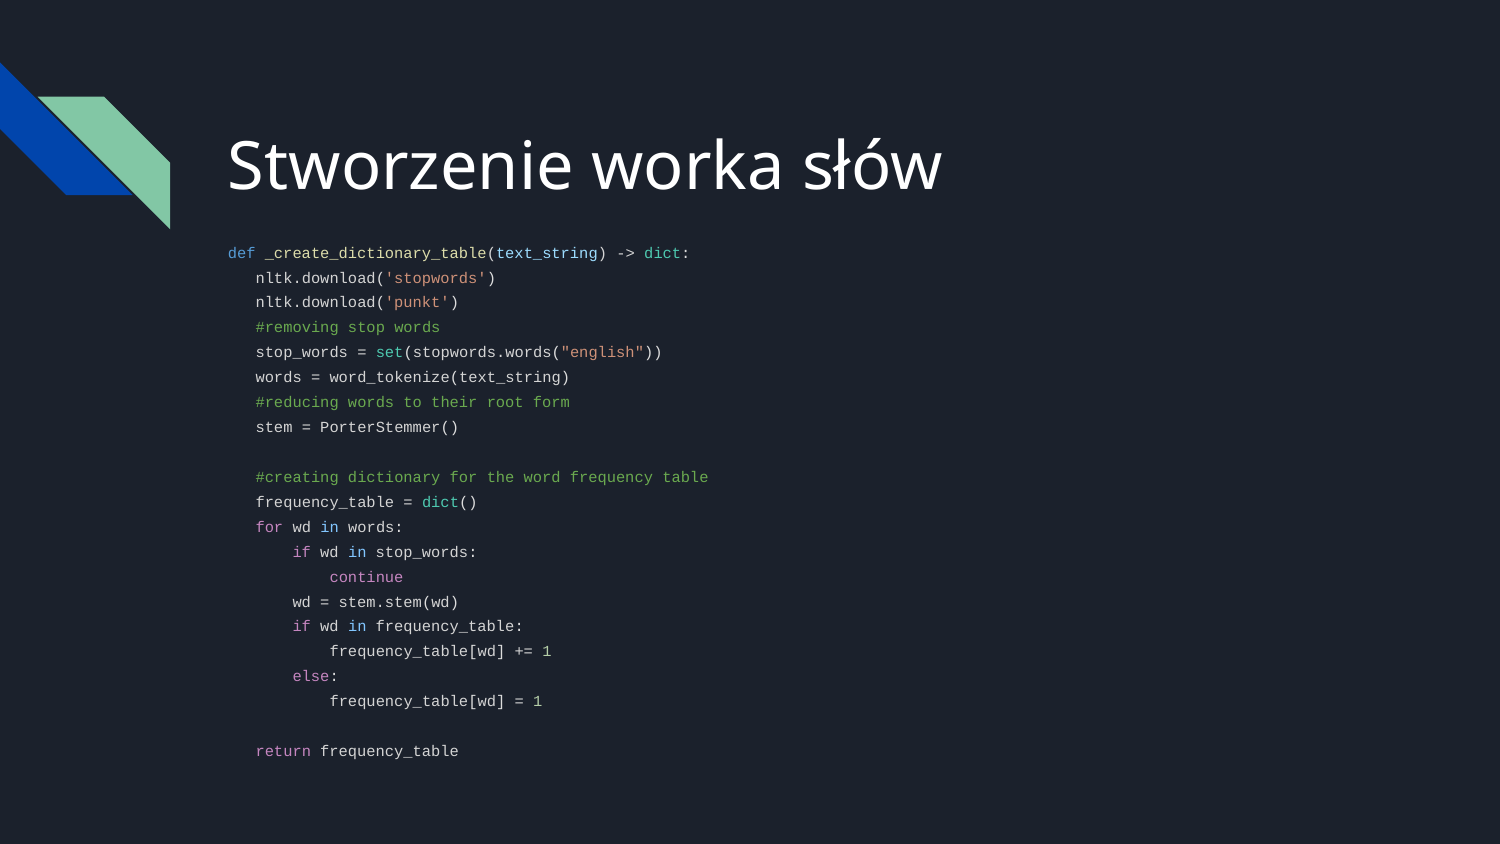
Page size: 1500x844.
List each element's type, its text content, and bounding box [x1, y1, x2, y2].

title Stworzenie worka słów [212, 107, 1368, 215]
list def _create_dictionary_table(text_string) -> dict: nltk.download('stopwords') nltk.download('punkt') #removing stop words stop_words = set(stopwords.words("english")) words = word_tokenize(text_string) #reducing words to their root form stem = PorterStemmer() #creating dictionary for the word frequency table frequency_table = dict() for wd in words: if wd in stop_words: continue wd = stem.stem(wd) if wd in frequency_table: frequency_table[wd] += 1 else: frequency_table[wd] = 1 return frequency_table [212, 221, 1368, 780]
